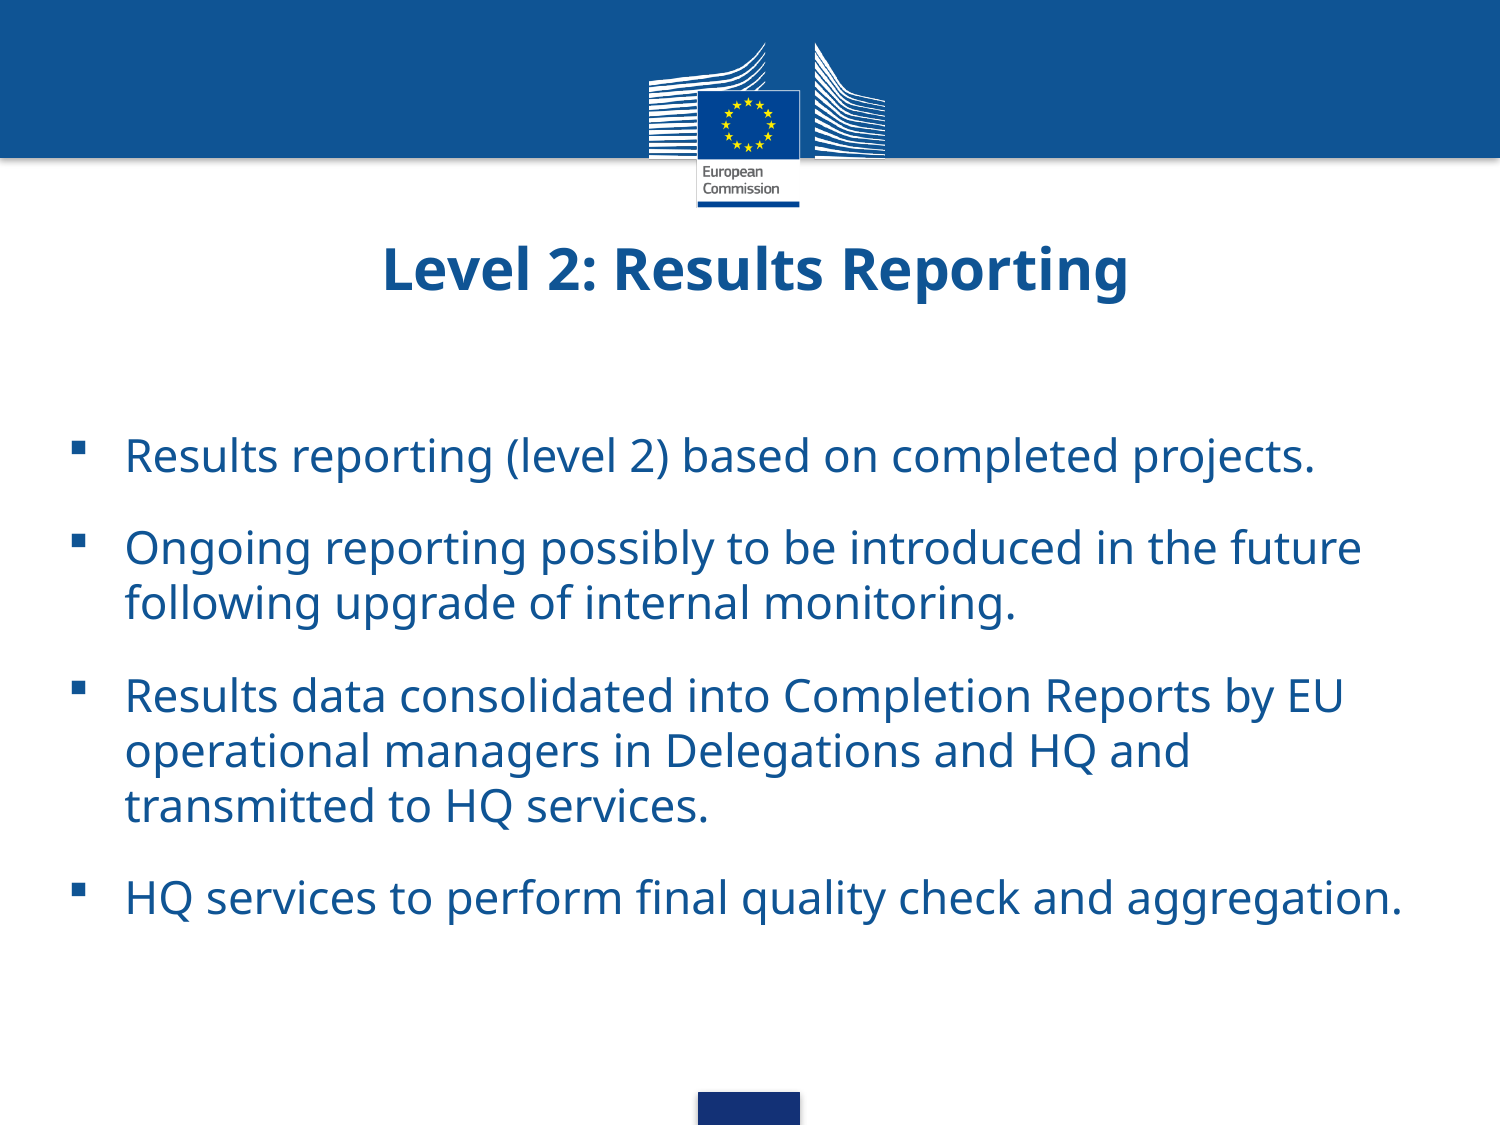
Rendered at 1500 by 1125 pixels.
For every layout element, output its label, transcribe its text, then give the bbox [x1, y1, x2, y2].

picture [649, 42, 885, 207]
list Results reporting (level 2) based on completed projects. Ongoing reporting possibly to be introduced in the future following upgrade of internal monitoring. Results data consolidated into Completion Reports by EU operational managers in Delegations and HQ and transmitted to HQ services. HQ services to perform final quality check and aggregation. [52, 326, 1460, 1083]
title Level 2: Results Reporting [29, 207, 1483, 327]
